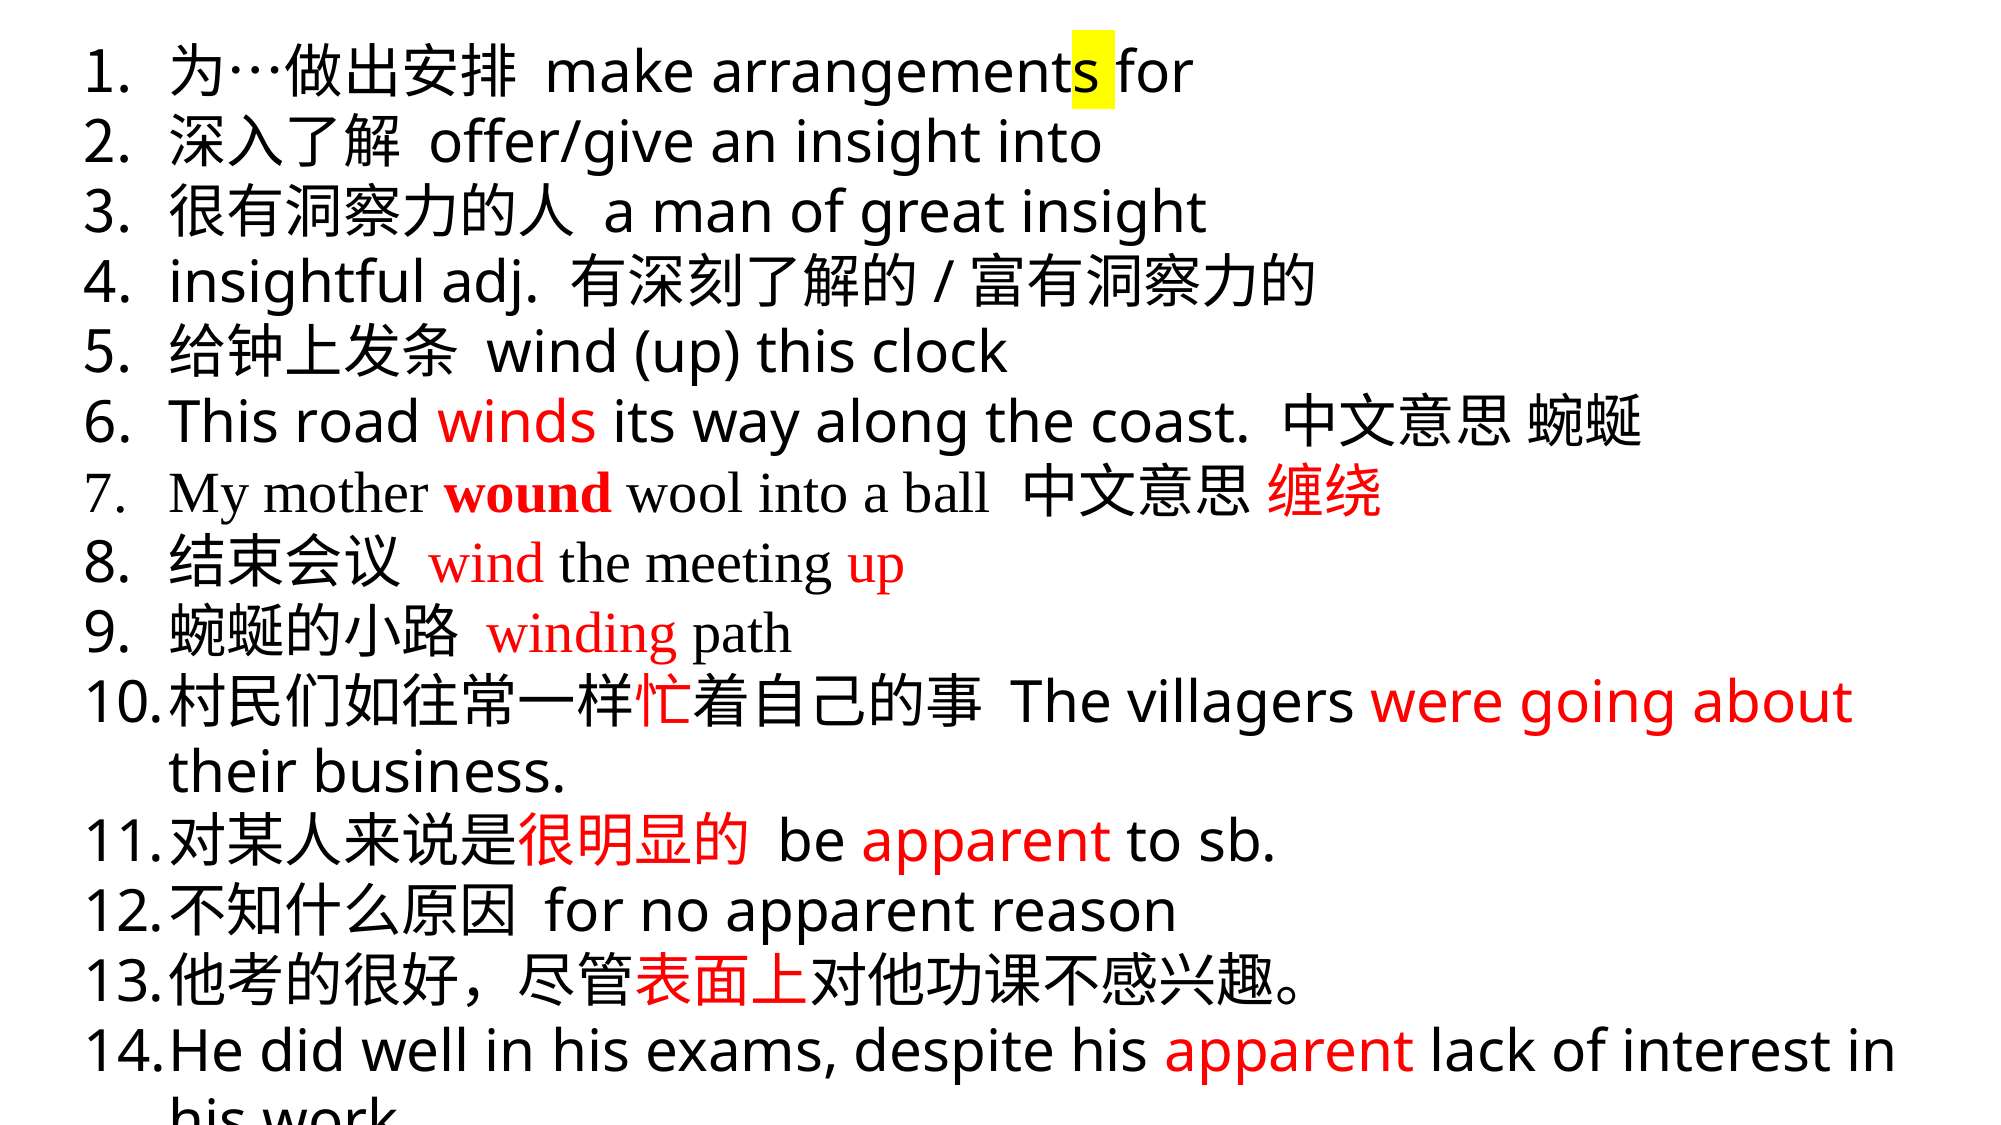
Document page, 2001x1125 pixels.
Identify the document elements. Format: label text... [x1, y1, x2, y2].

text_box 为…做出安排 make arrangements for 深入了解 offer/give an insight into 很有洞察力的人 a man of great insight insightful adj. 有深刻了解的/富有洞察力的 给钟上发条 wind (up) this clock This road winds its way along the coast. 中文意思 蜿蜒 My mother wound wool into a ball 中文意思 缠绕 结束会议 wind the meeting up 蜿蜒的小路 winding path 村民们如往常一样忙着自己的事 The villagers were going about their business. 对某人来说是很明显的 be apparent to sb. 不知什么原因 for no apparent reason 他考的很好，尽管表面上对他功课不感兴趣。 He did well in his exams, despite his apparent lack of interest in his work. [69, 26, 1931, 1125]
